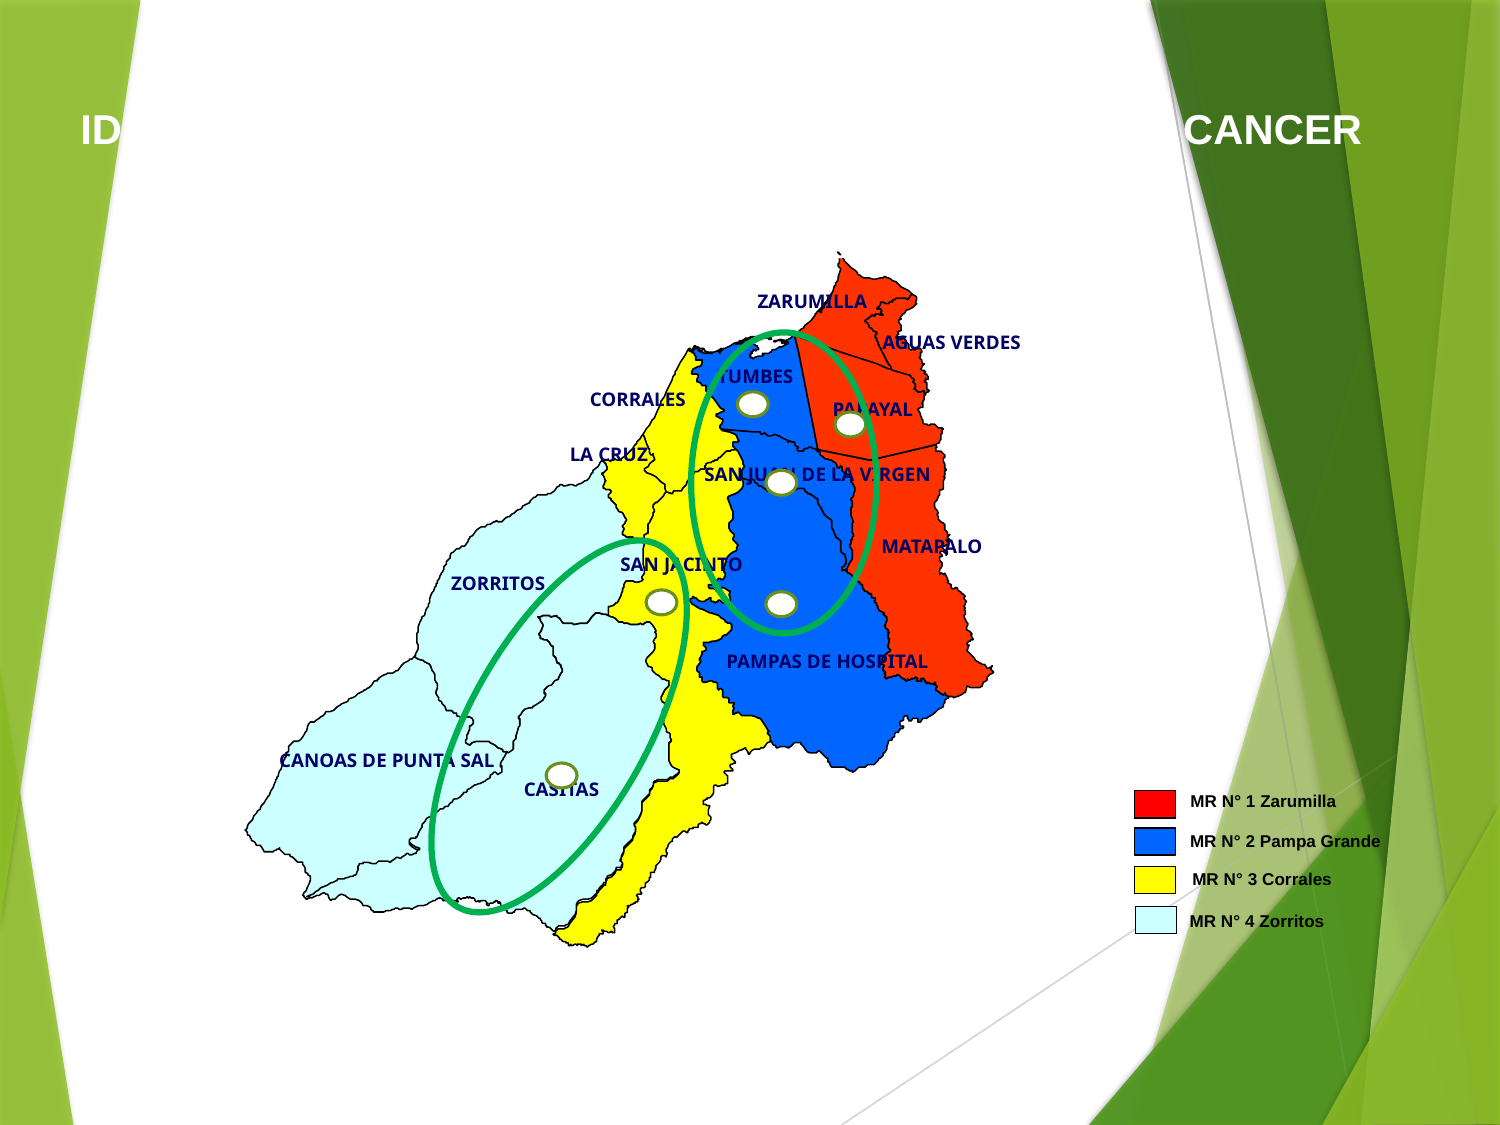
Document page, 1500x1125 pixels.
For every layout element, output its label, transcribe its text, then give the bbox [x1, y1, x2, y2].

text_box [244, 251, 1067, 948]
text_box Ámbito de las Micro Redes de Salud en la Región Tumbes [121, 220, 1255, 273]
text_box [1133, 790, 1398, 895]
text_box [1135, 906, 1177, 934]
text_box IDENTIFICACION DE DISTRITOS VULNERABLES PARA CANCER [65, 95, 1378, 161]
text_box MR N° 4 Zorritos [1189, 910, 1352, 932]
